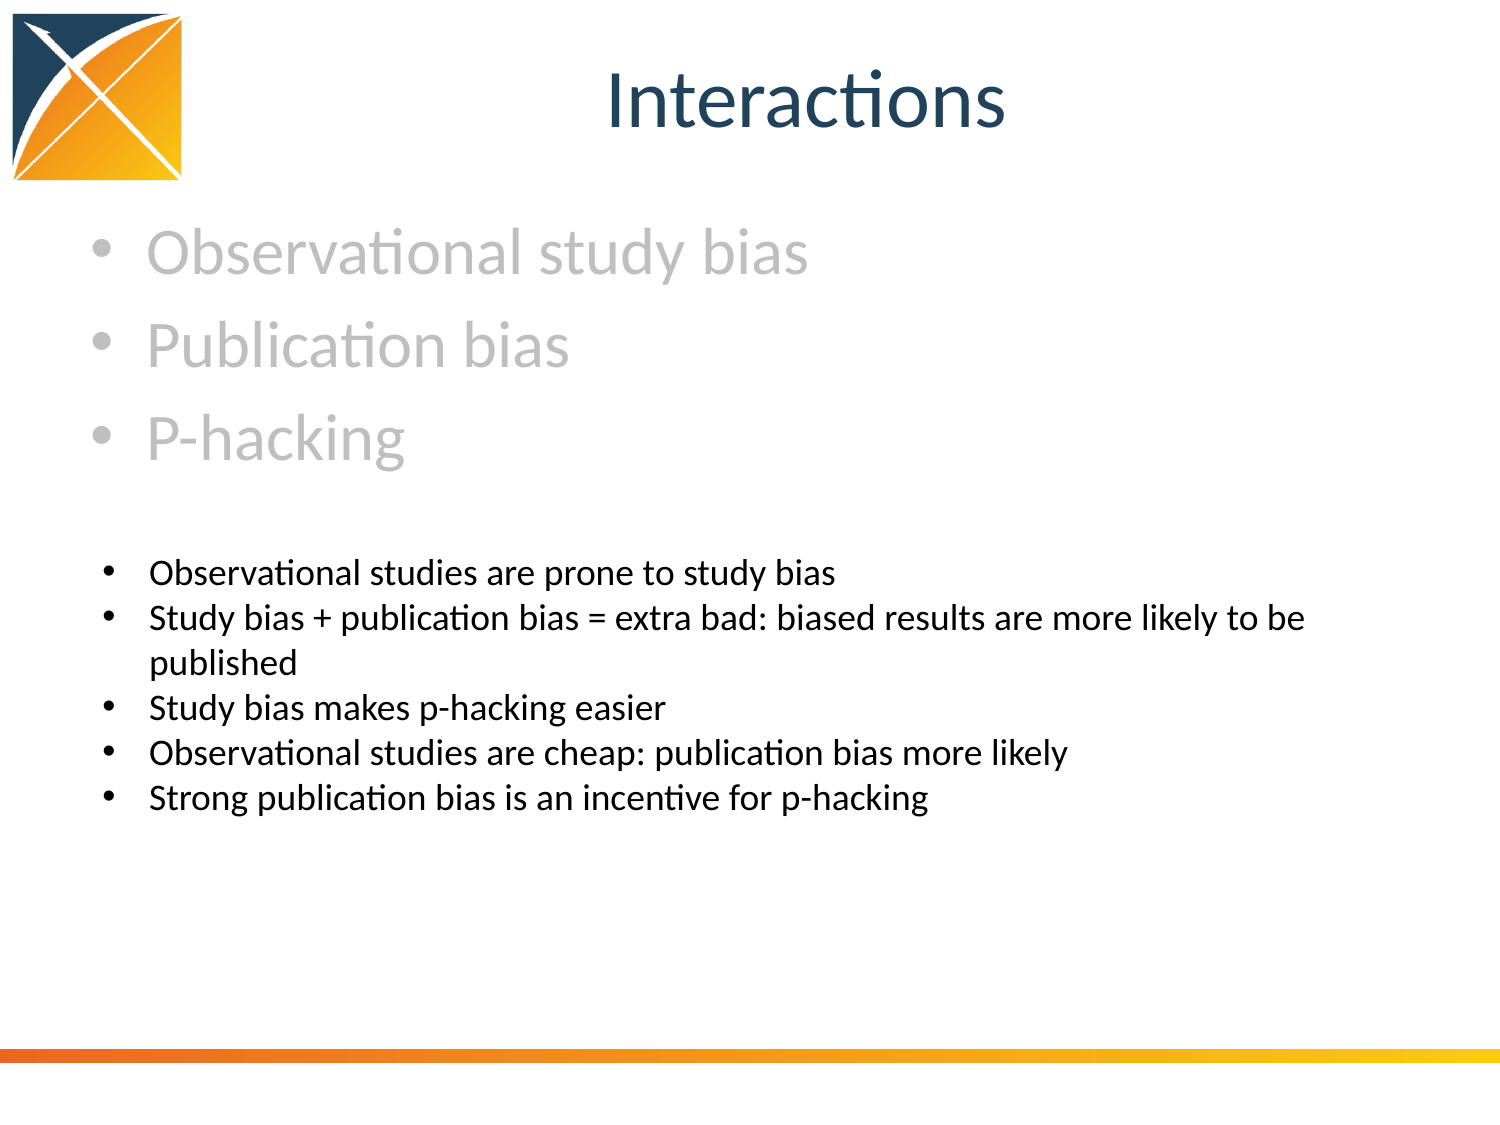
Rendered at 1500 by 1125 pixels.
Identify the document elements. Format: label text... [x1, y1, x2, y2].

list Observational study bias Publication bias P-hacking [75, 200, 1425, 1005]
title Interactions [187, 24, 1425, 163]
text_box Observational studies are prone to study bias Study bias + publication bias = extra bad: biased results are more likely to be published Study bias makes p-hacking easier Observational studies are cheap: publication bias more likely Strong publication bias is an incentive for p-hacking [87, 540, 1400, 871]
picture [0, 0, 206, 200]
